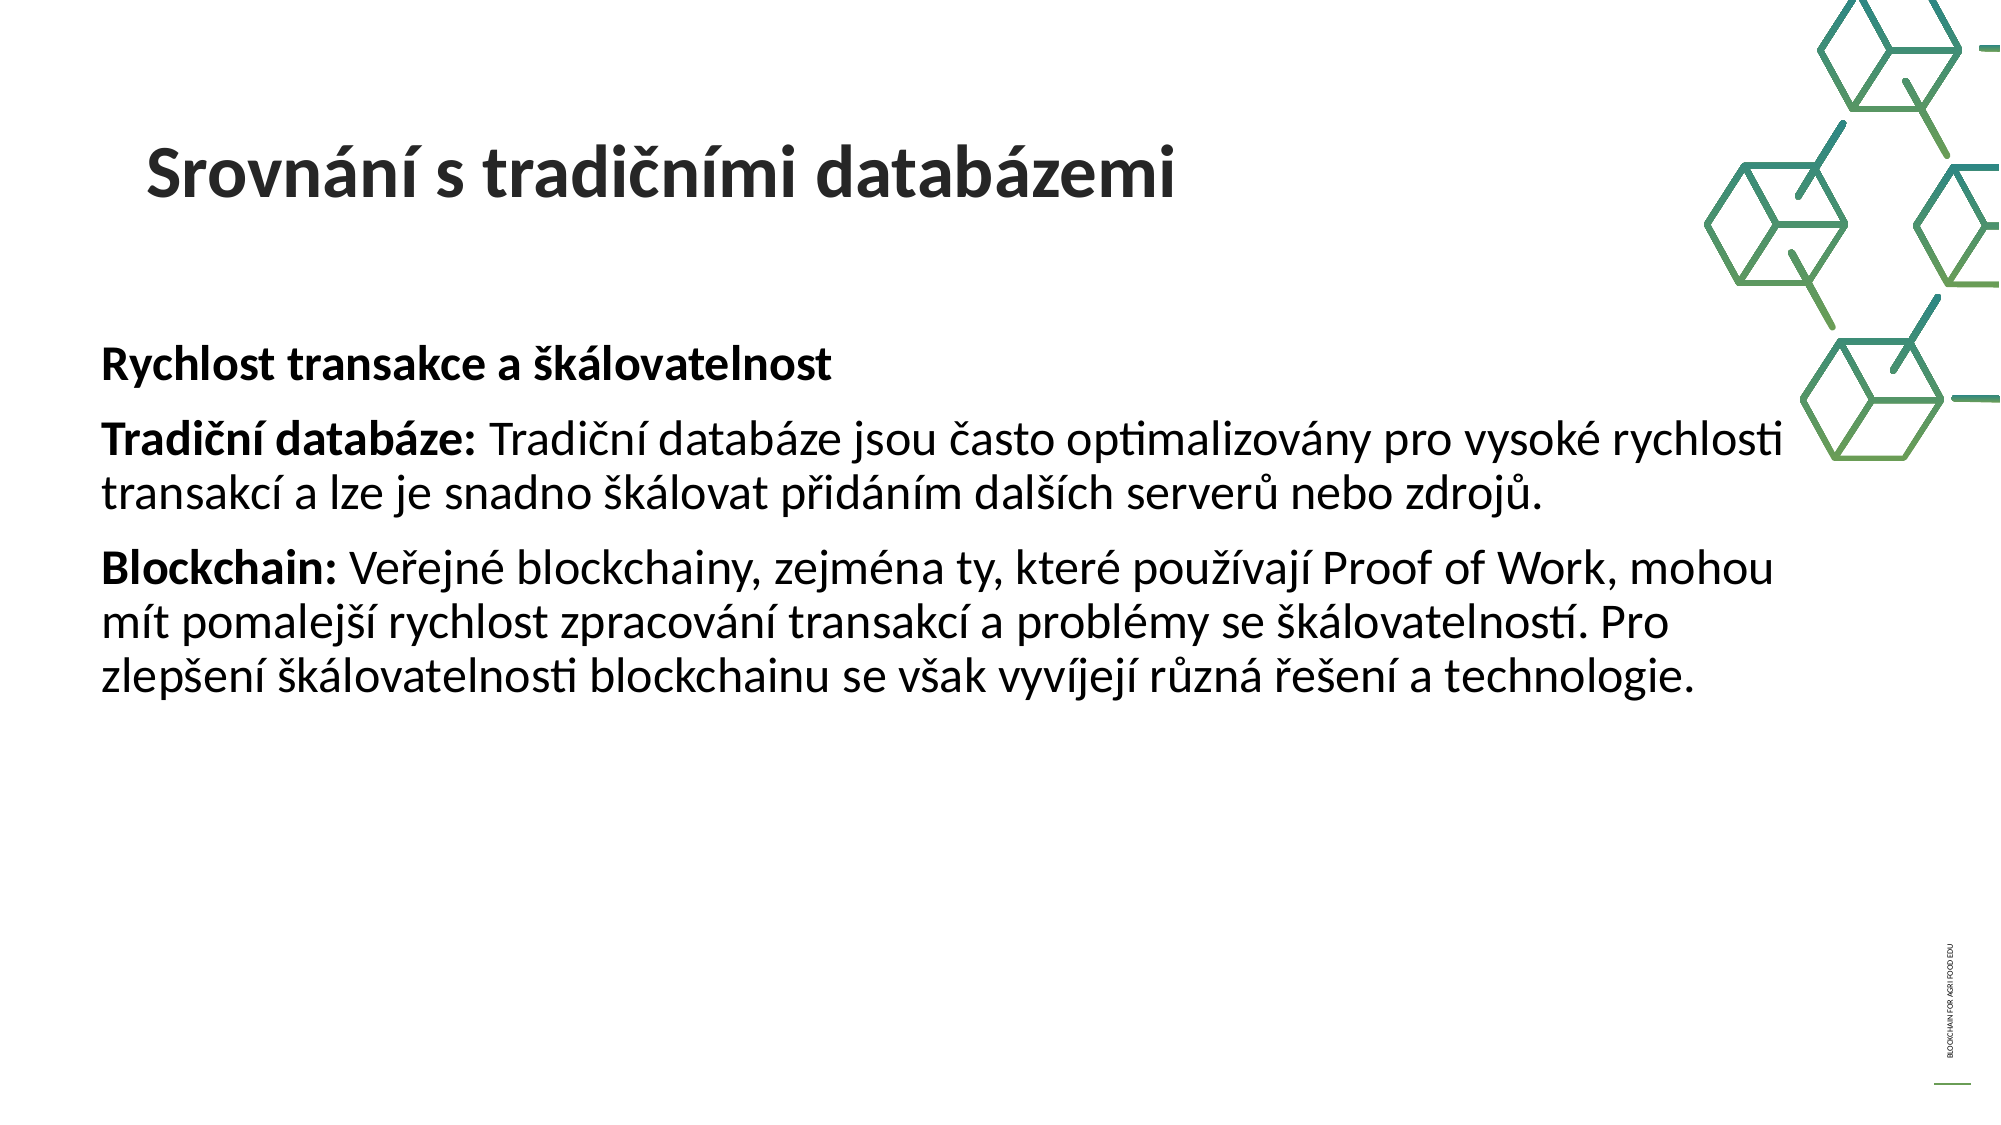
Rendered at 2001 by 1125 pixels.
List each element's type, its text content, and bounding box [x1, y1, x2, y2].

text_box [1703, 0, 2000, 462]
list Rychlost transakce a škálovatelnost Tradiční databáze: Tradiční databáze jsou často optimalizovány pro vysoké rychlosti transakcí a lze je snadno škálovat přidáním dalších serverů nebo zdrojů. Blockchain: Veřejné blockchainy, zejména ty, které používají Proof of Work, mohou mít pomalejší rychlost zpracování transakcí a problémy se škálovatelností. Pro zlepšení škálovatelnosti blockchainu se však vyvíjejí různá řešení a technologie. [86, 329, 1825, 1100]
list Srovnání s tradičními databázemi [130, 124, 1698, 337]
